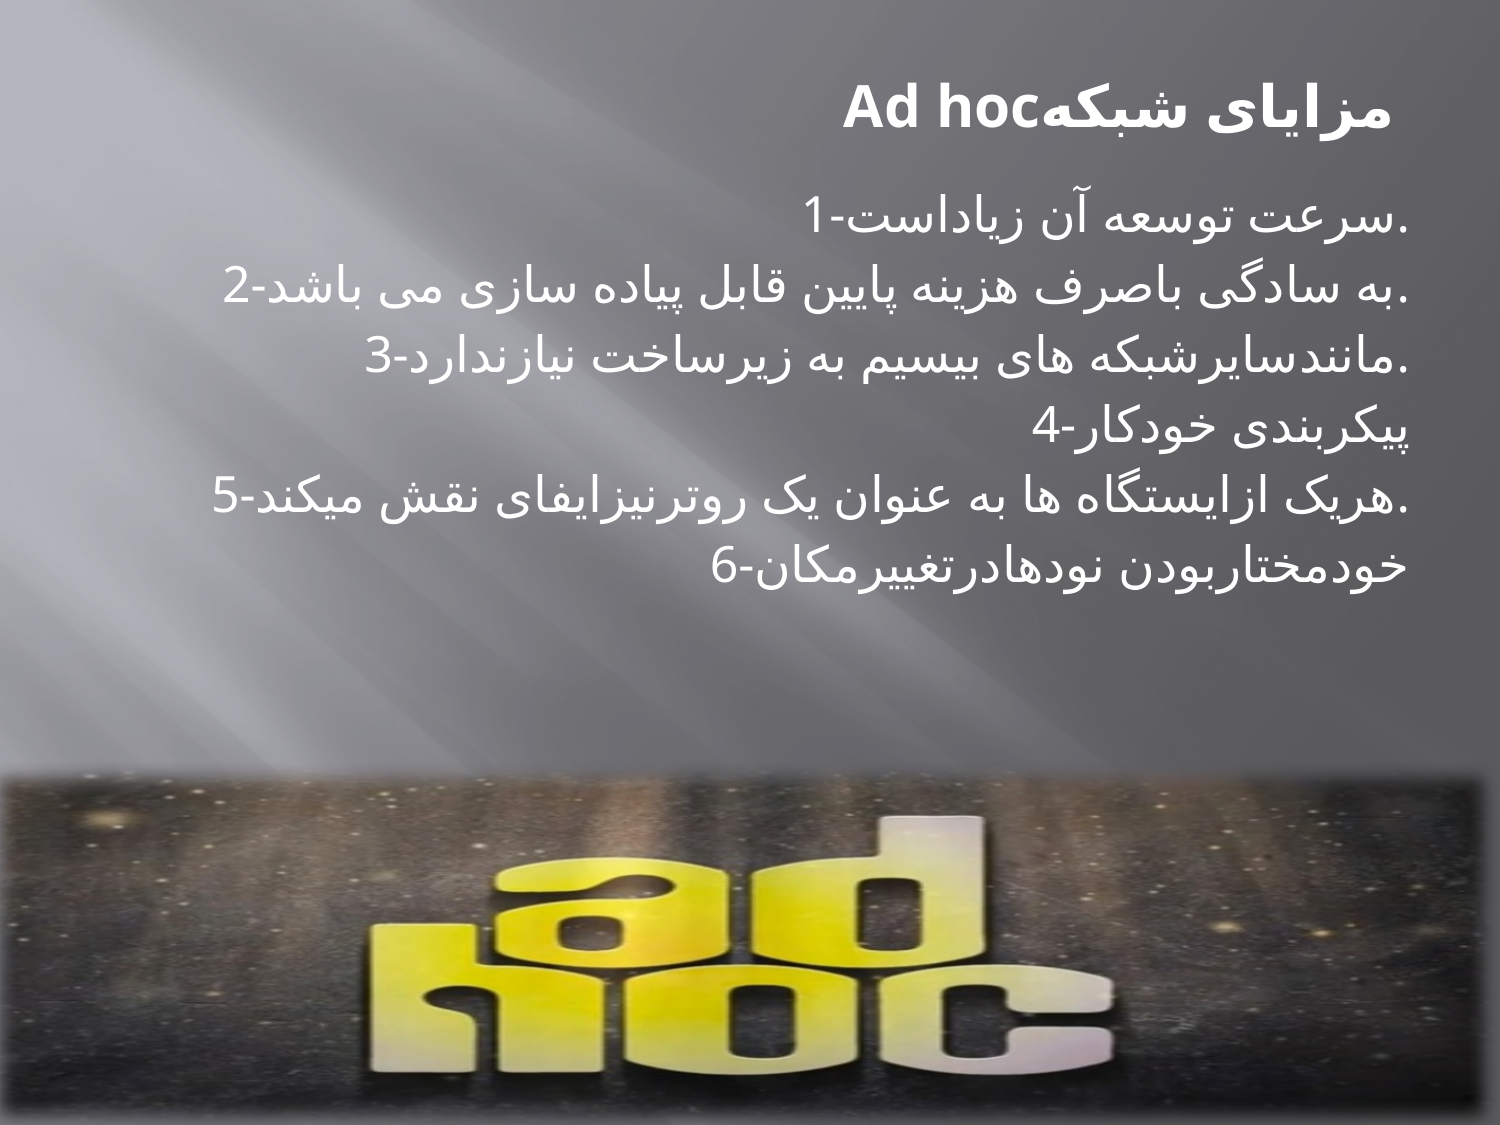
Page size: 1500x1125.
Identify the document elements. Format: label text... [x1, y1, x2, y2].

title Ad hocمزایای شبکه [75, 45, 1425, 174]
picture [0, 762, 1499, 1125]
list 1-سرعت توسعه آن زیاداست. 2-به سادگی باصرف هزینه پایین قابل پیاده سازی می باشد. 3-مانندسایرشبکه های بیسیم به زیرساخت نیازندارد. 4-پیکربندی خودکار 5-هریک ازایستگاه ها به عنوان یک روترنیزایفای نقش میکند. 6-خودمختاربودن نودهادرتغییرمکان [75, 174, 1425, 762]
